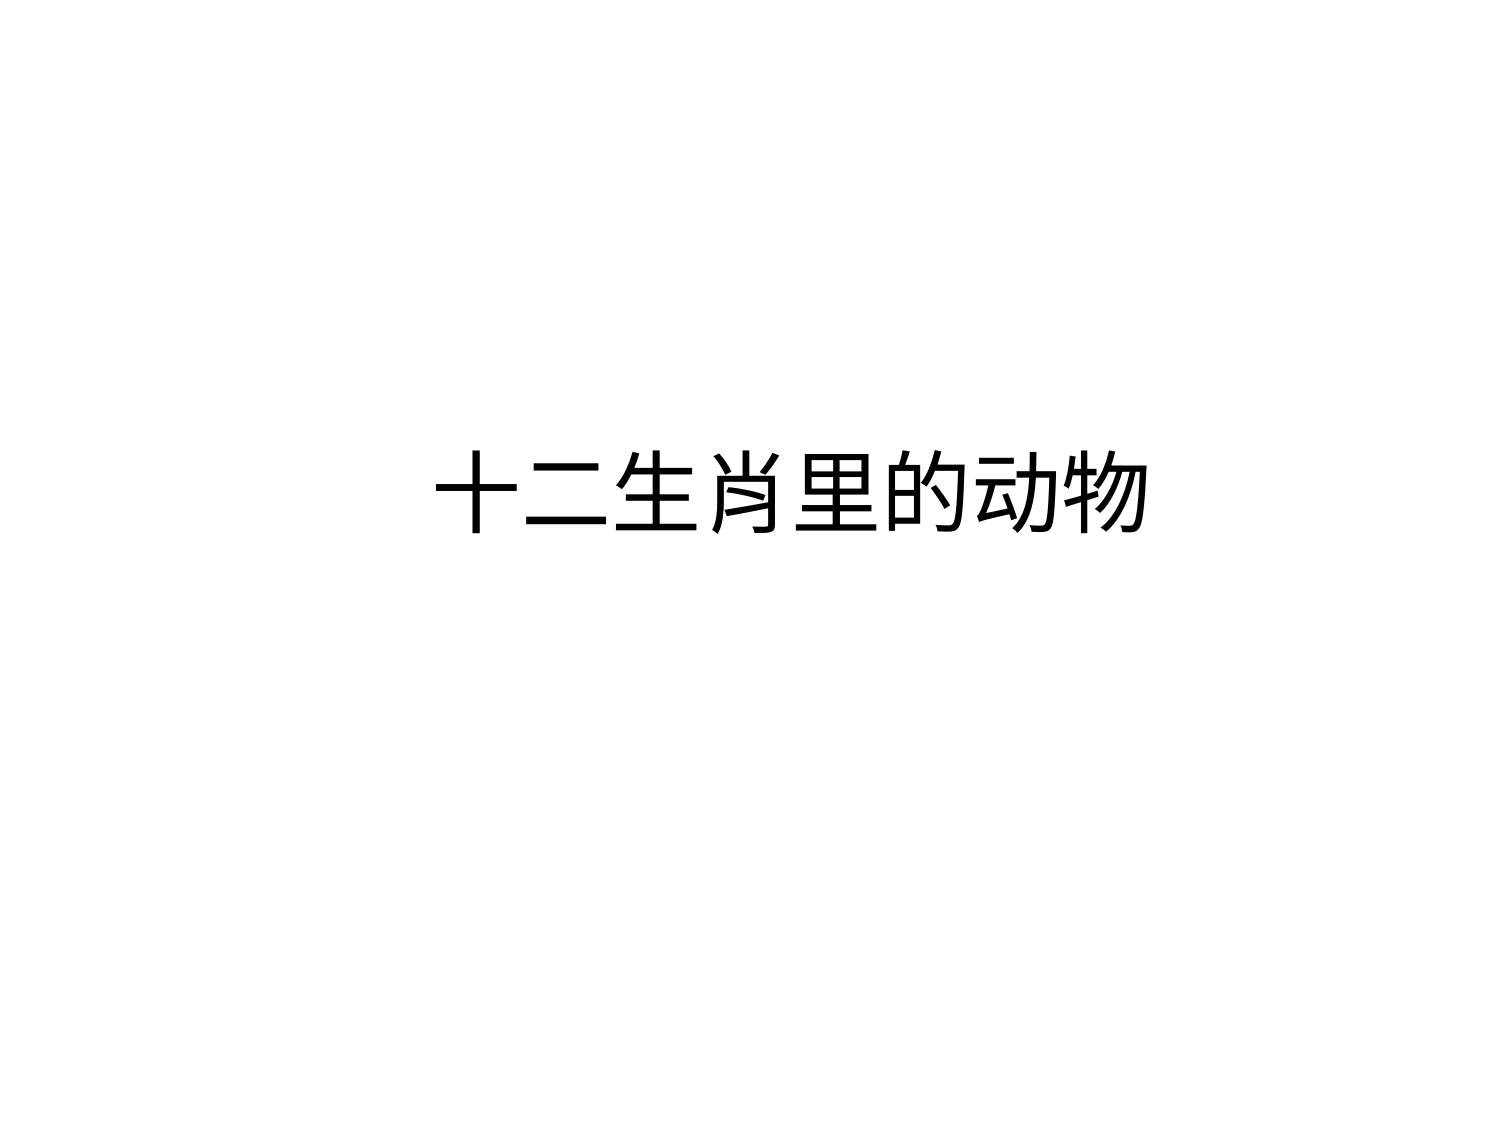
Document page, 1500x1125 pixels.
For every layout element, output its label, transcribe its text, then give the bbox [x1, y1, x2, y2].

title 十二生肖里的动物 [395, 385, 1187, 597]
